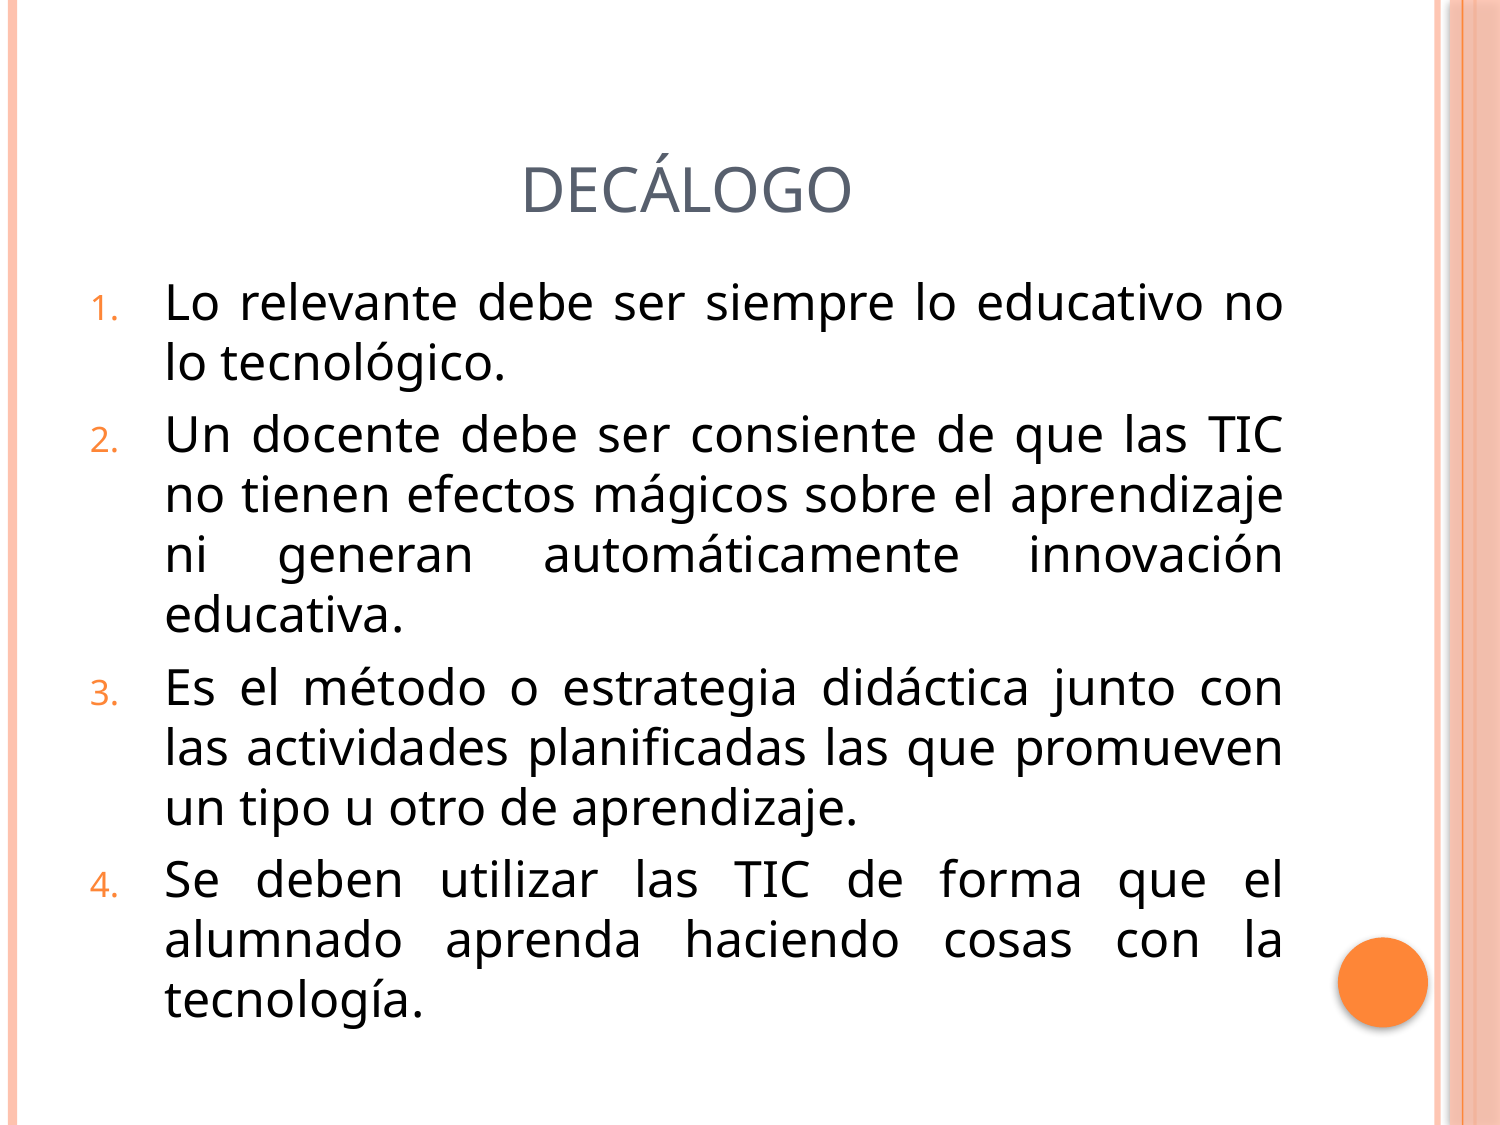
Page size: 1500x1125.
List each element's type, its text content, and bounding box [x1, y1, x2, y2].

title DECÁLOGO [75, 45, 1300, 233]
list Lo relevante debe ser siempre lo educativo no lo tecnológico. Un docente debe ser consiente de que las TIC no tienen efectos mágicos sobre el aprendizaje ni generan automáticamente innovación educativa. Es el método o estrategia didáctica junto con las actividades planificadas las que promueven un tipo u otro de aprendizaje. Se deben utilizar las TIC de forma que el alumnado aprenda haciendo cosas con la tecnología. [75, 262, 1300, 1062]
